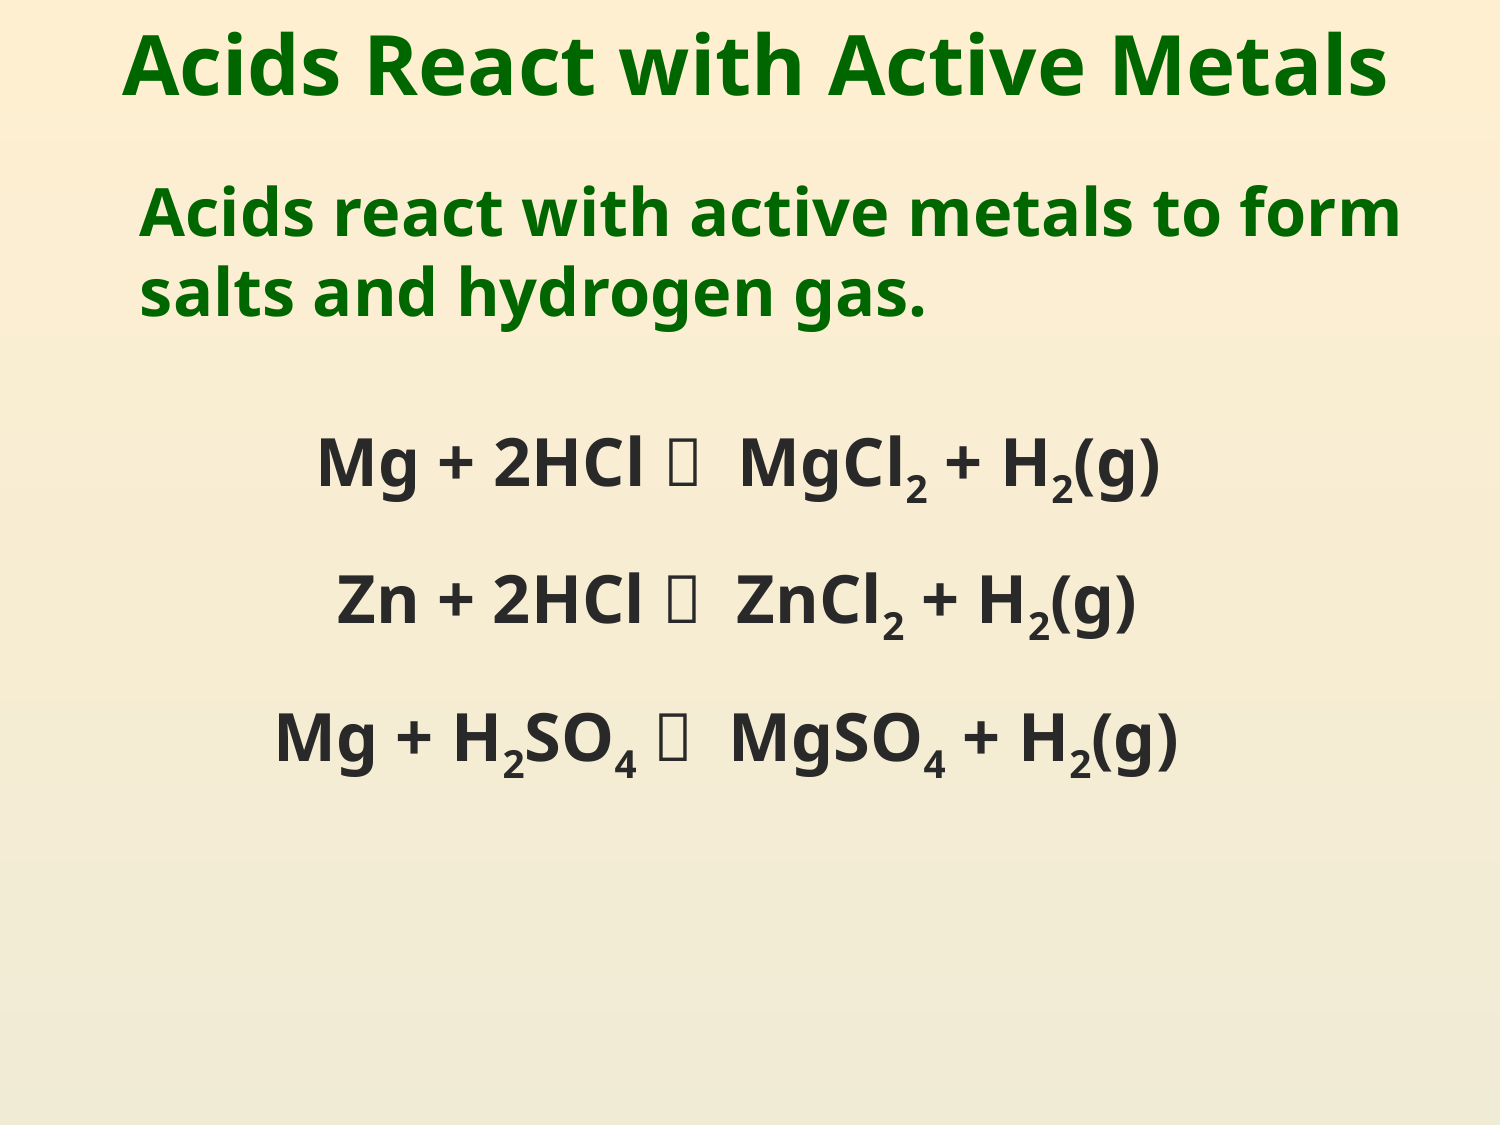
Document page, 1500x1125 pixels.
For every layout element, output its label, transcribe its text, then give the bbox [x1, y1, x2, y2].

text_box Mg + 2HCl  MgCl2 + H2(g) [301, 412, 1177, 519]
title Acids React with Active Metals [87, 0, 1426, 126]
text_box Zn + 2HCl  ZnCl2 + H2(g) [323, 549, 1153, 656]
text_box Mg + H2SO4  MgSO4 + H2(g) [258, 687, 1195, 794]
text_box Acids react with active metals to form salts and hydrogen gas. [124, 162, 1463, 338]
